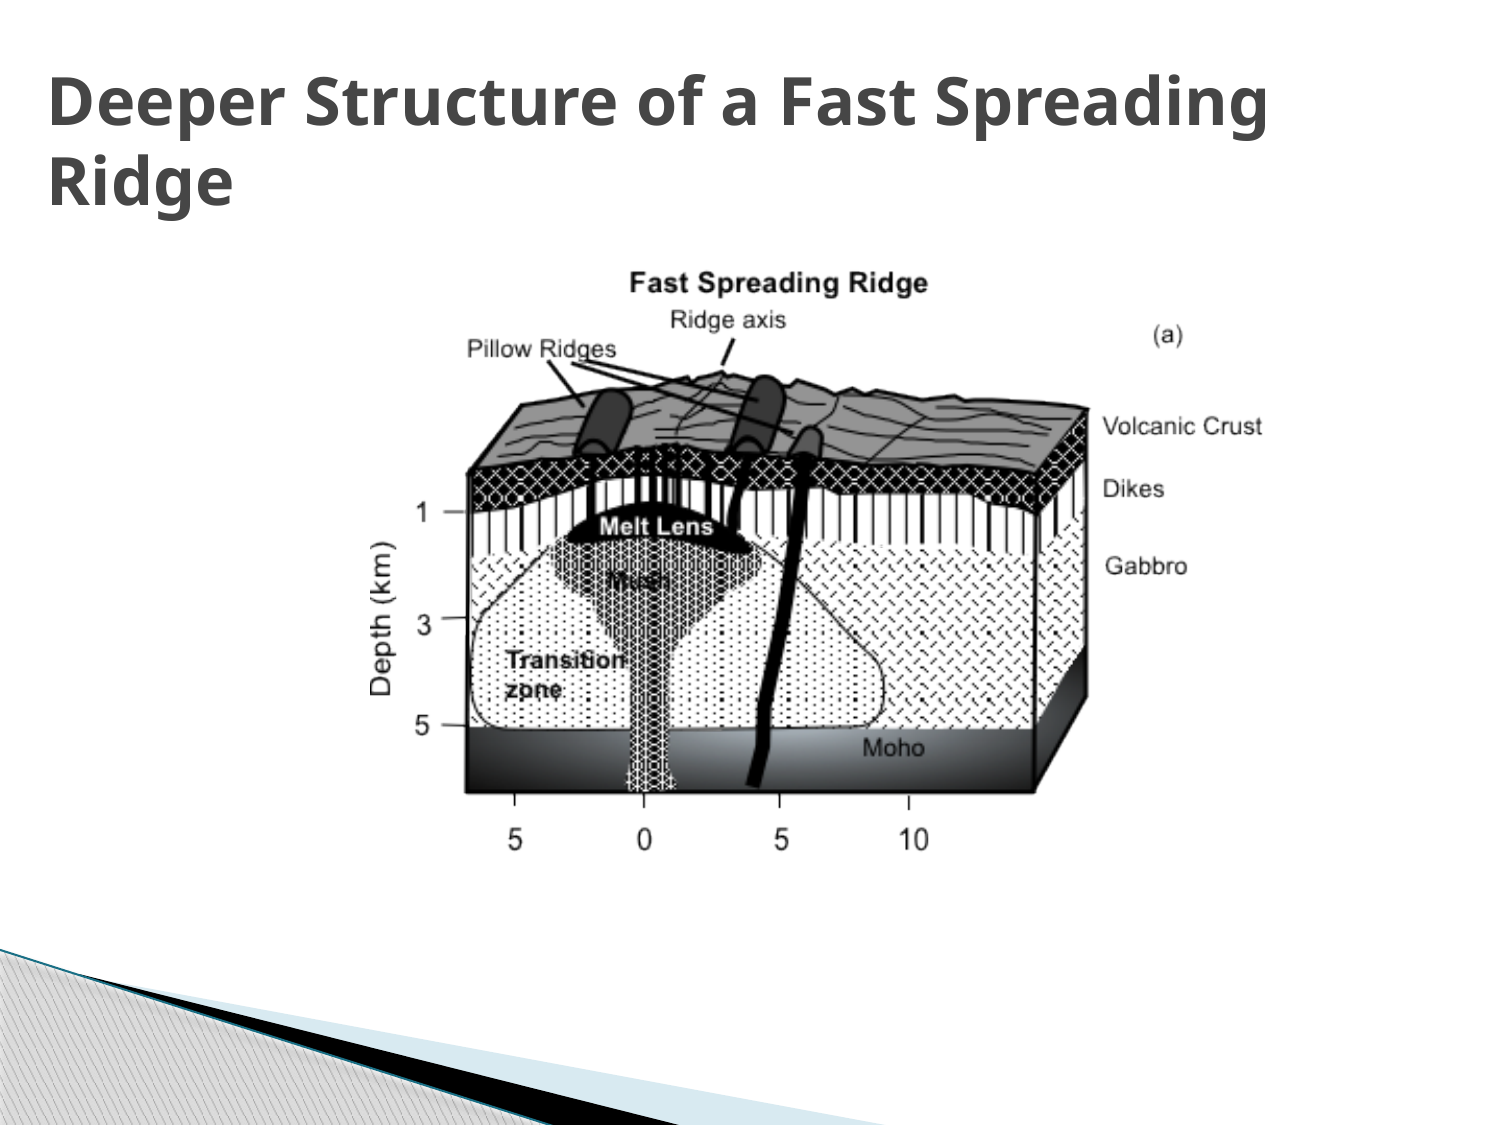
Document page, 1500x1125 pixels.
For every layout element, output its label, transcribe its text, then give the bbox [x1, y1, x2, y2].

picture [370, 266, 1267, 859]
title Deeper Structure of a Fast Spreading Ridge [32, 45, 1465, 233]
